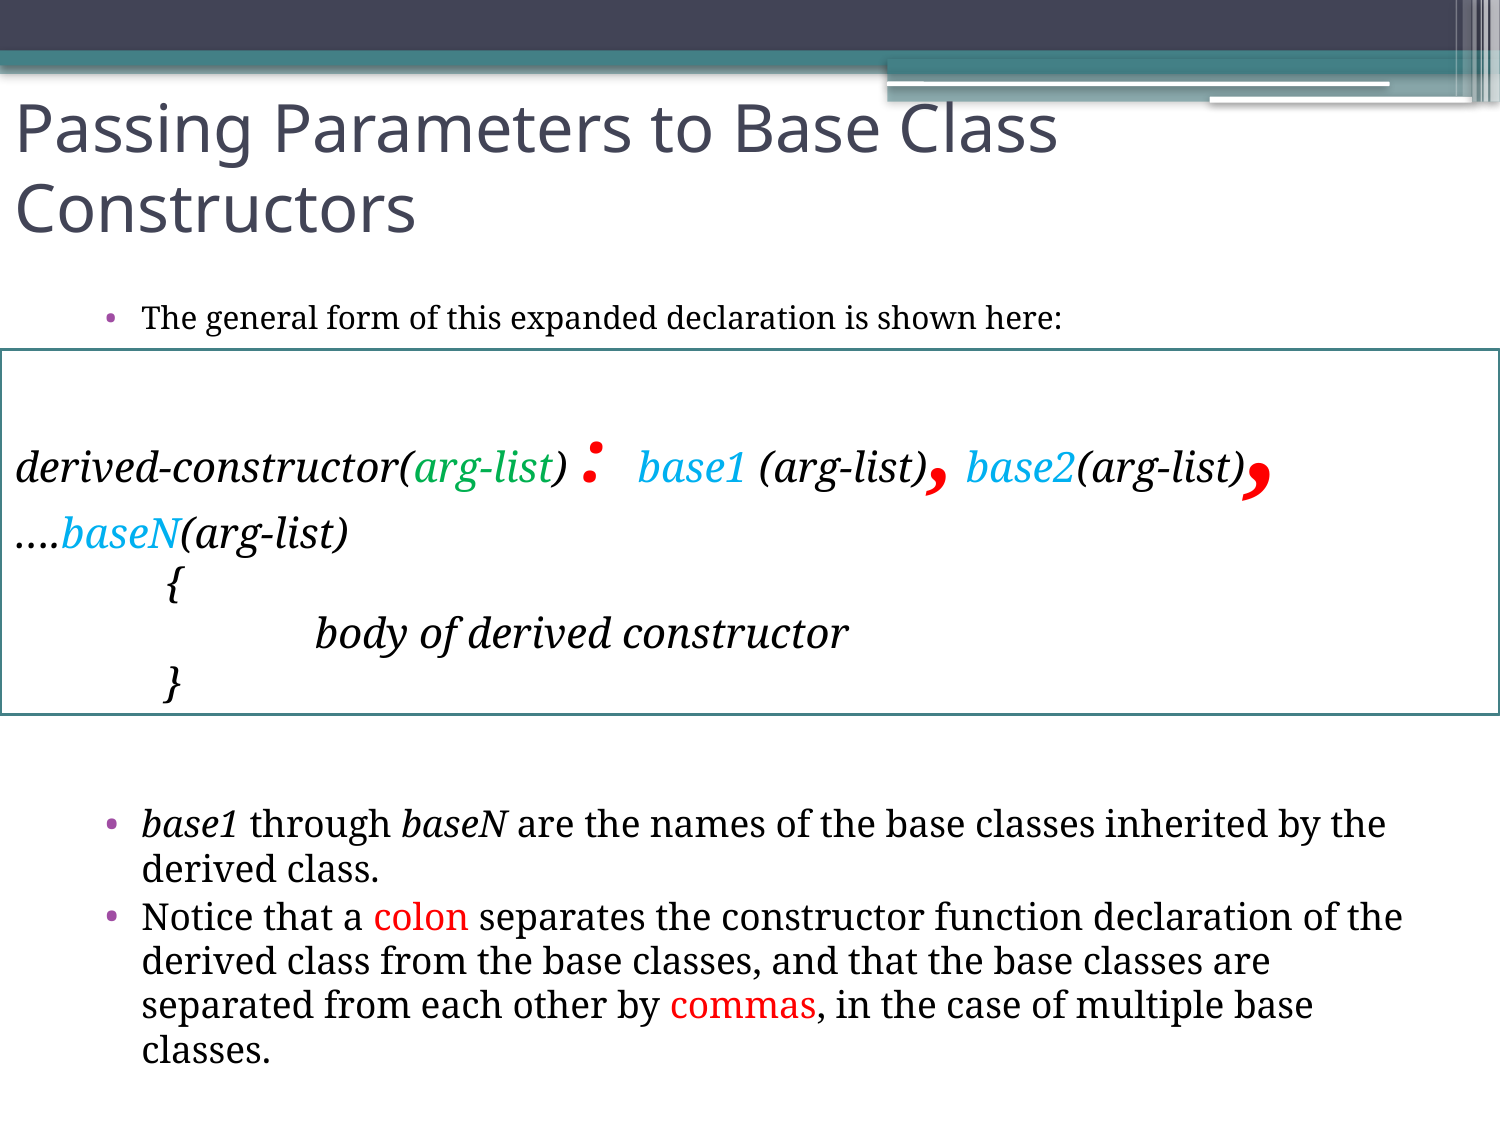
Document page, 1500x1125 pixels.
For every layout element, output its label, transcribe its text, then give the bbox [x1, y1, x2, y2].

text_box derived-constructor(arg-list) : base1 (arg-list), base2(arg-list), ….baseN(arg-list) { body of derived constructor } [0, 348, 1500, 716]
list The general form of this expanded declaration is shown here: base1 through baseN are the names of the base classes inherited by the derived class. Notice that a colon separates the constructor function declaration of the derived class from the base classes, and that the base classes are separated from each other by commas, in the case of multiple base classes. [75, 716, 1425, 1079]
list The general form of this expanded declaration is shown here: base1 through baseN are the names of the base classes inherited by the derived class. Notice that a colon separates the constructor function declaration of the derived class from the base classes, and that the base classes are separated from each other by commas, in the case of multiple base classes. [75, 290, 1425, 348]
title Passing Parameters to Base Class Constructors [0, 78, 1350, 254]
